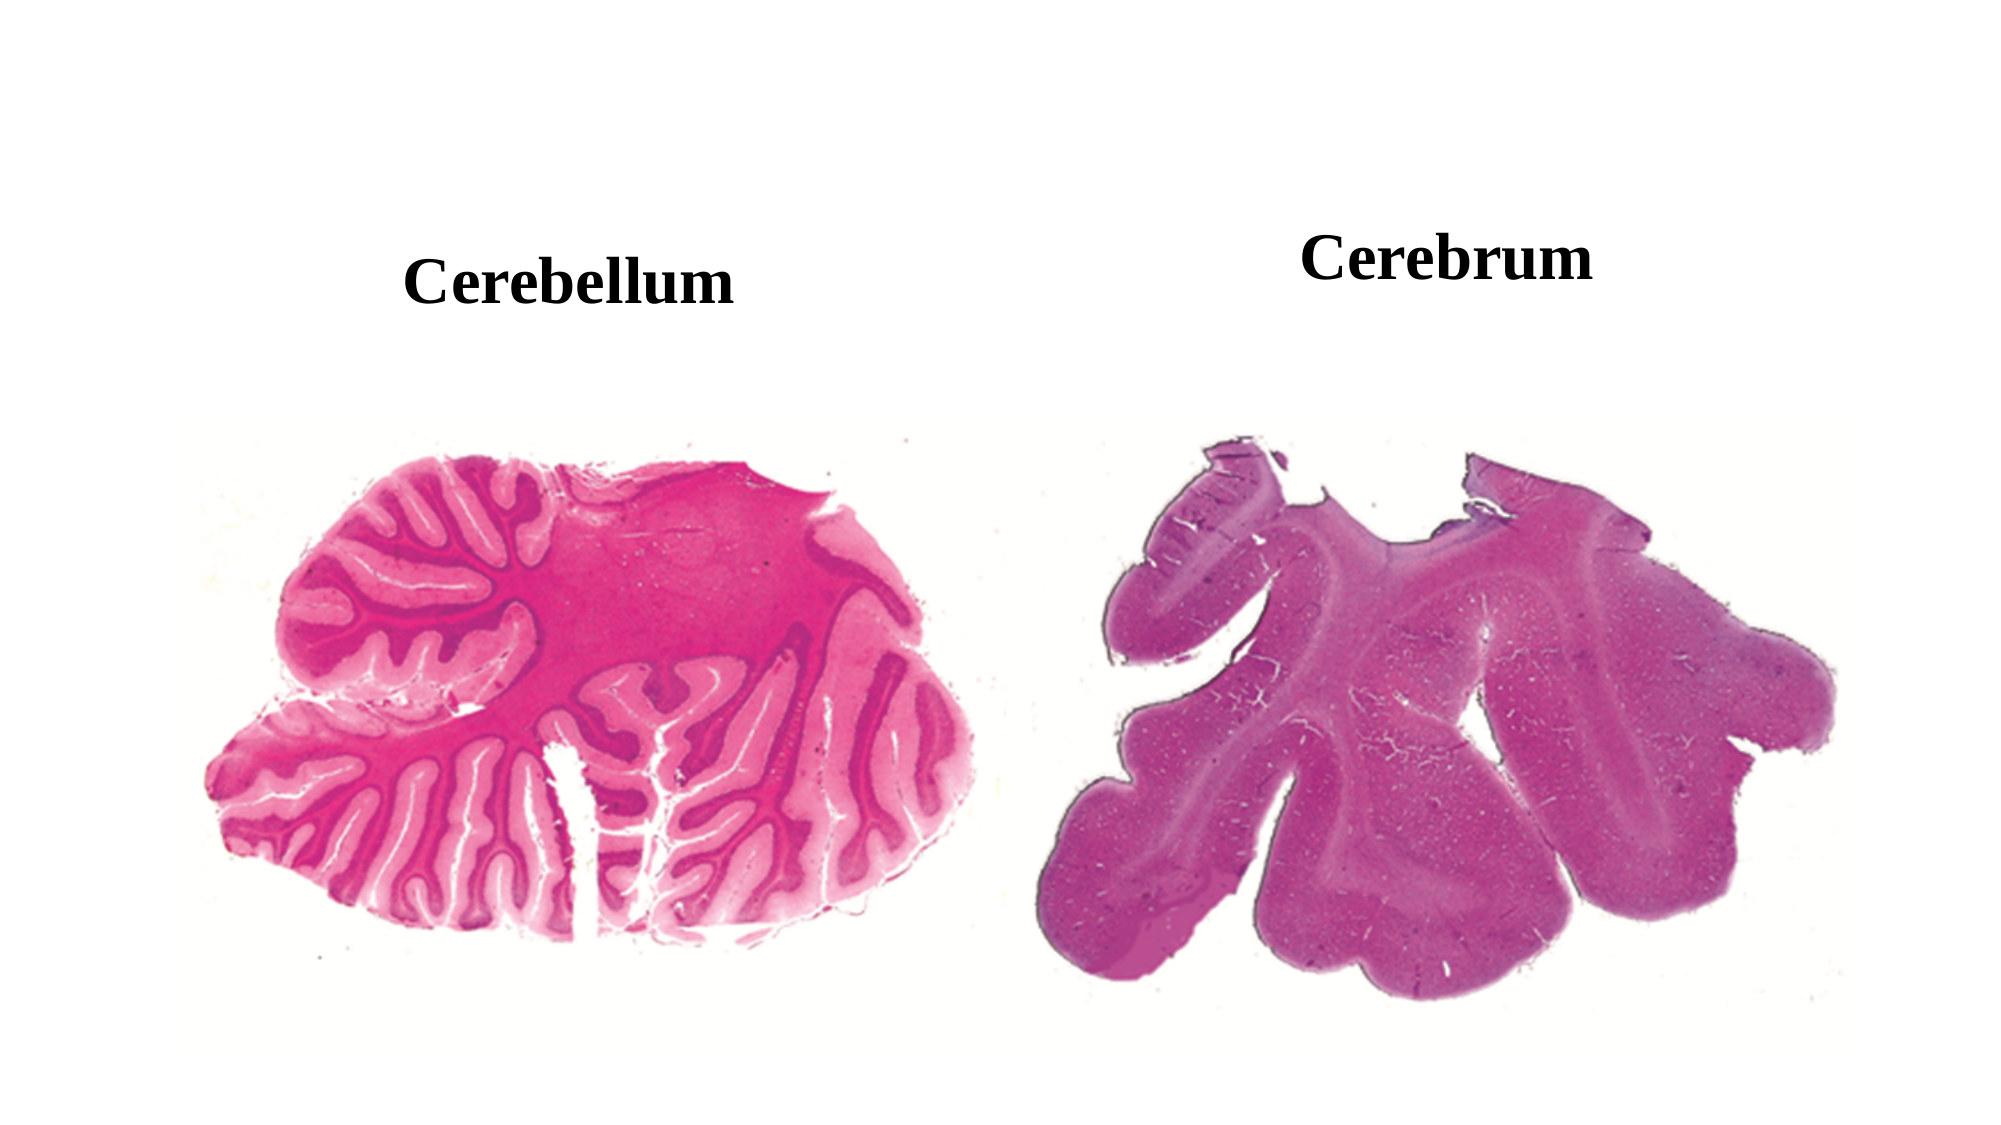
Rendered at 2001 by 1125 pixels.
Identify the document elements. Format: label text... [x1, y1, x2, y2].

picture [182, 413, 1855, 1060]
text_box Cerebellum [388, 229, 768, 325]
text_box Cerebrum [1284, 205, 1627, 301]
